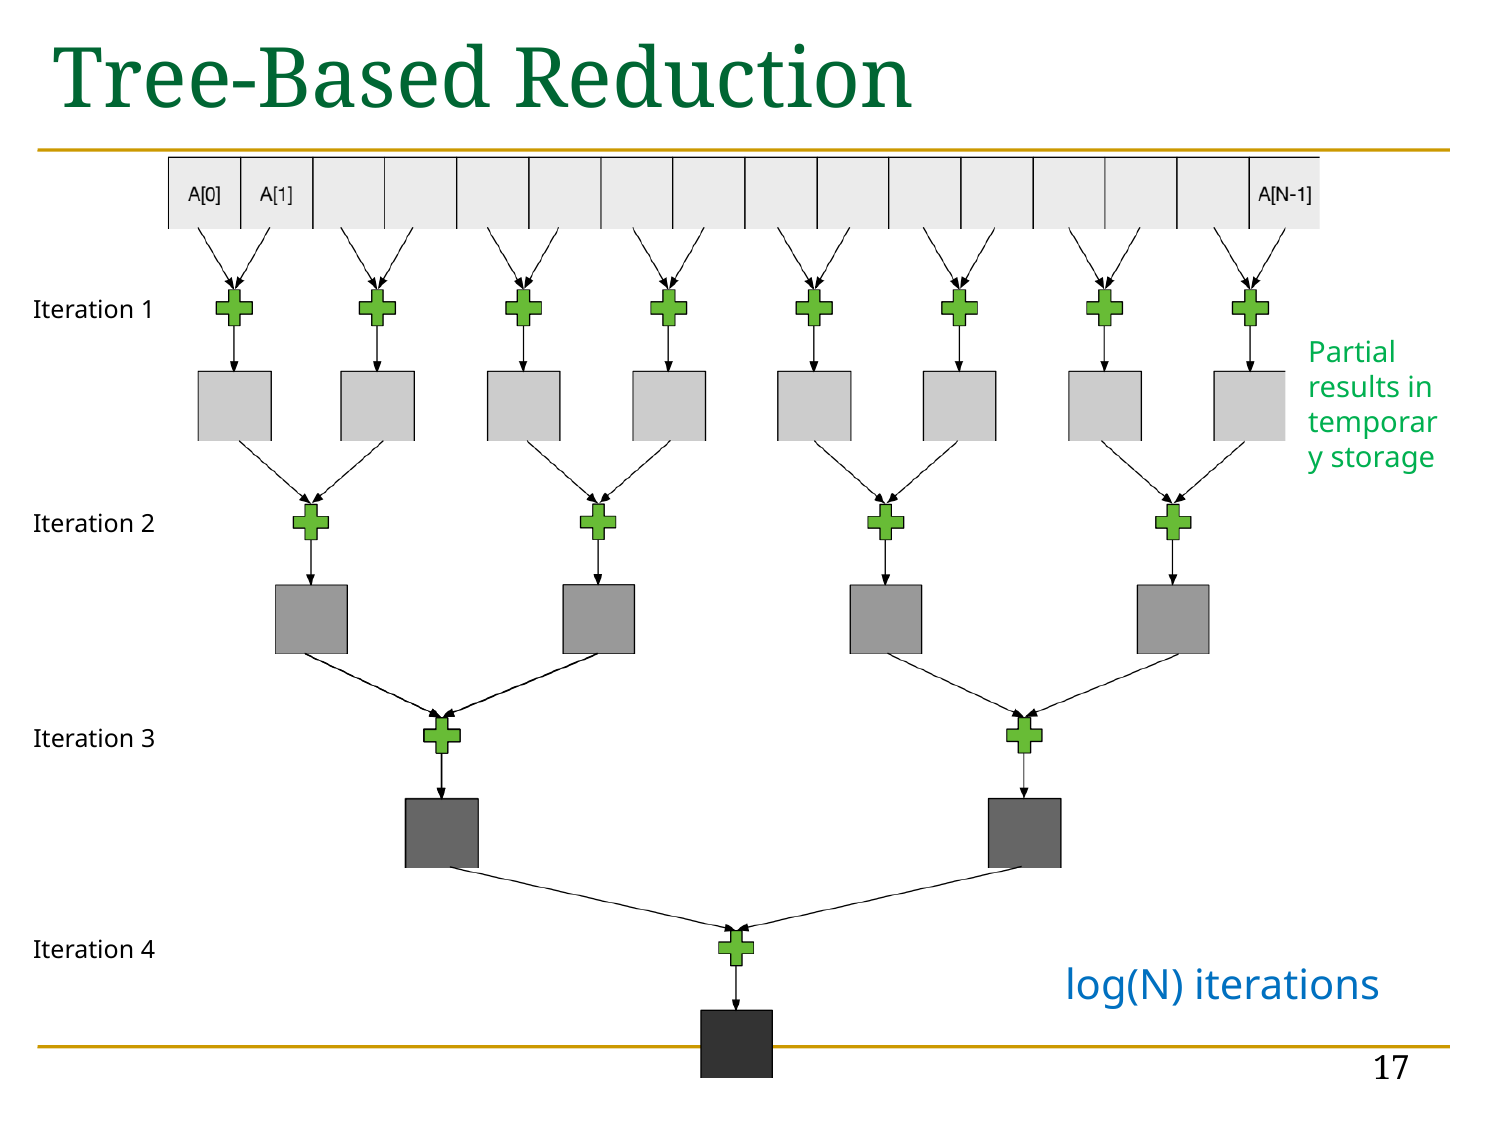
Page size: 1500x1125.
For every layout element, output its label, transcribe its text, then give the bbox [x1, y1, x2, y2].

slide_number 17 [1074, 1023, 1426, 1100]
title Tree-Based Reduction [37, 0, 1451, 150]
text_box Iteration 3 [18, 714, 171, 760]
text_box Iteration 2 [18, 500, 171, 545]
text_box Iteration 1 [18, 285, 171, 331]
picture [167, 156, 1320, 1079]
text_box Partial results in temporary storage [1293, 326, 1465, 481]
text_box Iteration 4 [18, 926, 171, 971]
text_box log(N) iterations [1050, 950, 1395, 1015]
